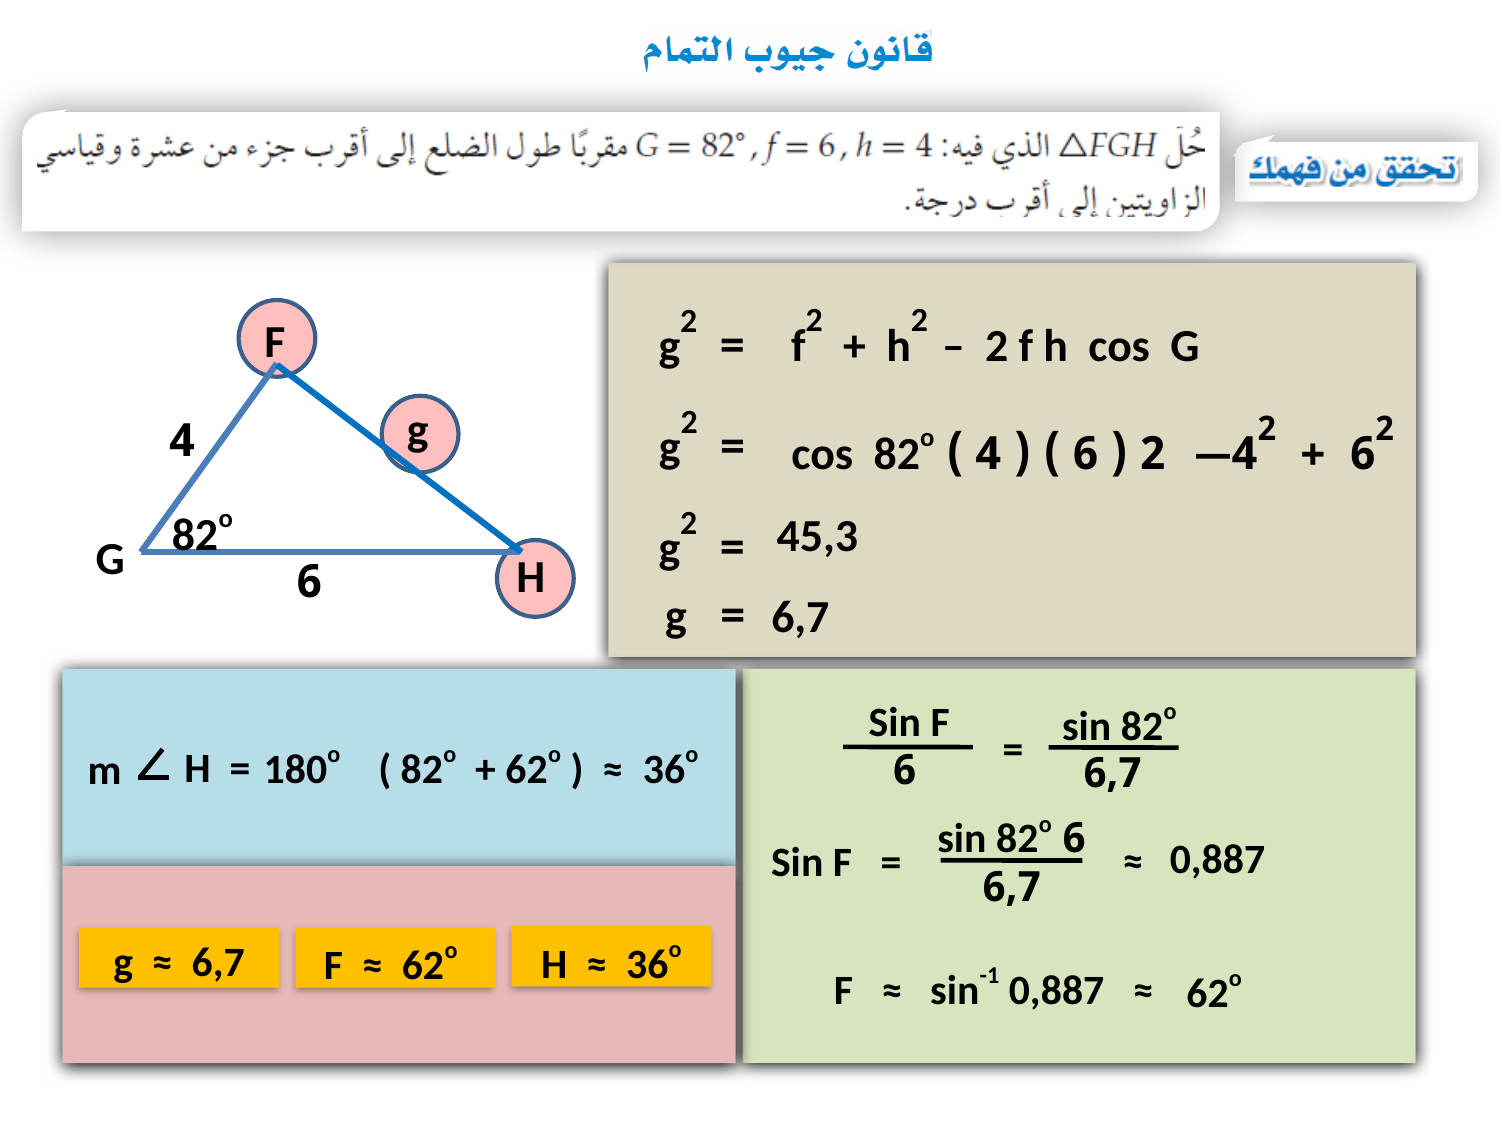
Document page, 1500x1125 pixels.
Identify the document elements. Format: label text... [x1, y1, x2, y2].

text_box 62o [1197, 955, 1270, 1016]
picture [29, 119, 1213, 225]
text_box [752, 667, 1418, 1065]
text_box 45,3 [761, 498, 907, 571]
picture [643, 30, 932, 73]
text_box sin-1 0,887 ≈ [915, 952, 1197, 1020]
text_box F ≈ 62o [295, 927, 496, 988]
text_box [606, 261, 1418, 656]
text_box F ≈ [819, 955, 915, 1016]
text_box H ≈ 36o [511, 926, 712, 987]
text_box 62 + 42 ̶ 2 ( 6 ) ( 4 ) cos 82o [776, 399, 1412, 489]
text_box 6,7 [756, 578, 902, 652]
picture [1242, 148, 1471, 195]
text_box [60, 864, 738, 1065]
text_box 0,887 [1168, 824, 1341, 885]
text_box [259, 297, 295, 302]
text_box Sin F = [756, 826, 913, 892]
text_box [815, 687, 1213, 806]
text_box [64, 303, 576, 615]
text_box g ≈ 6,7 [79, 927, 280, 988]
text_box g2 = [644, 392, 789, 466]
text_box 36o [615, 731, 736, 823]
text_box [918, 800, 1164, 932]
text_box g2 = [643, 291, 776, 365]
text_box [60, 667, 738, 854]
text_box g = [650, 573, 795, 647]
text_box f2 + h2 ̶ 2 f h cos G [776, 290, 1297, 381]
text_box g2 = [643, 492, 789, 566]
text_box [64, 733, 274, 802]
text_box 180o ( 82o + 62o ) ≈ [217, 730, 670, 822]
